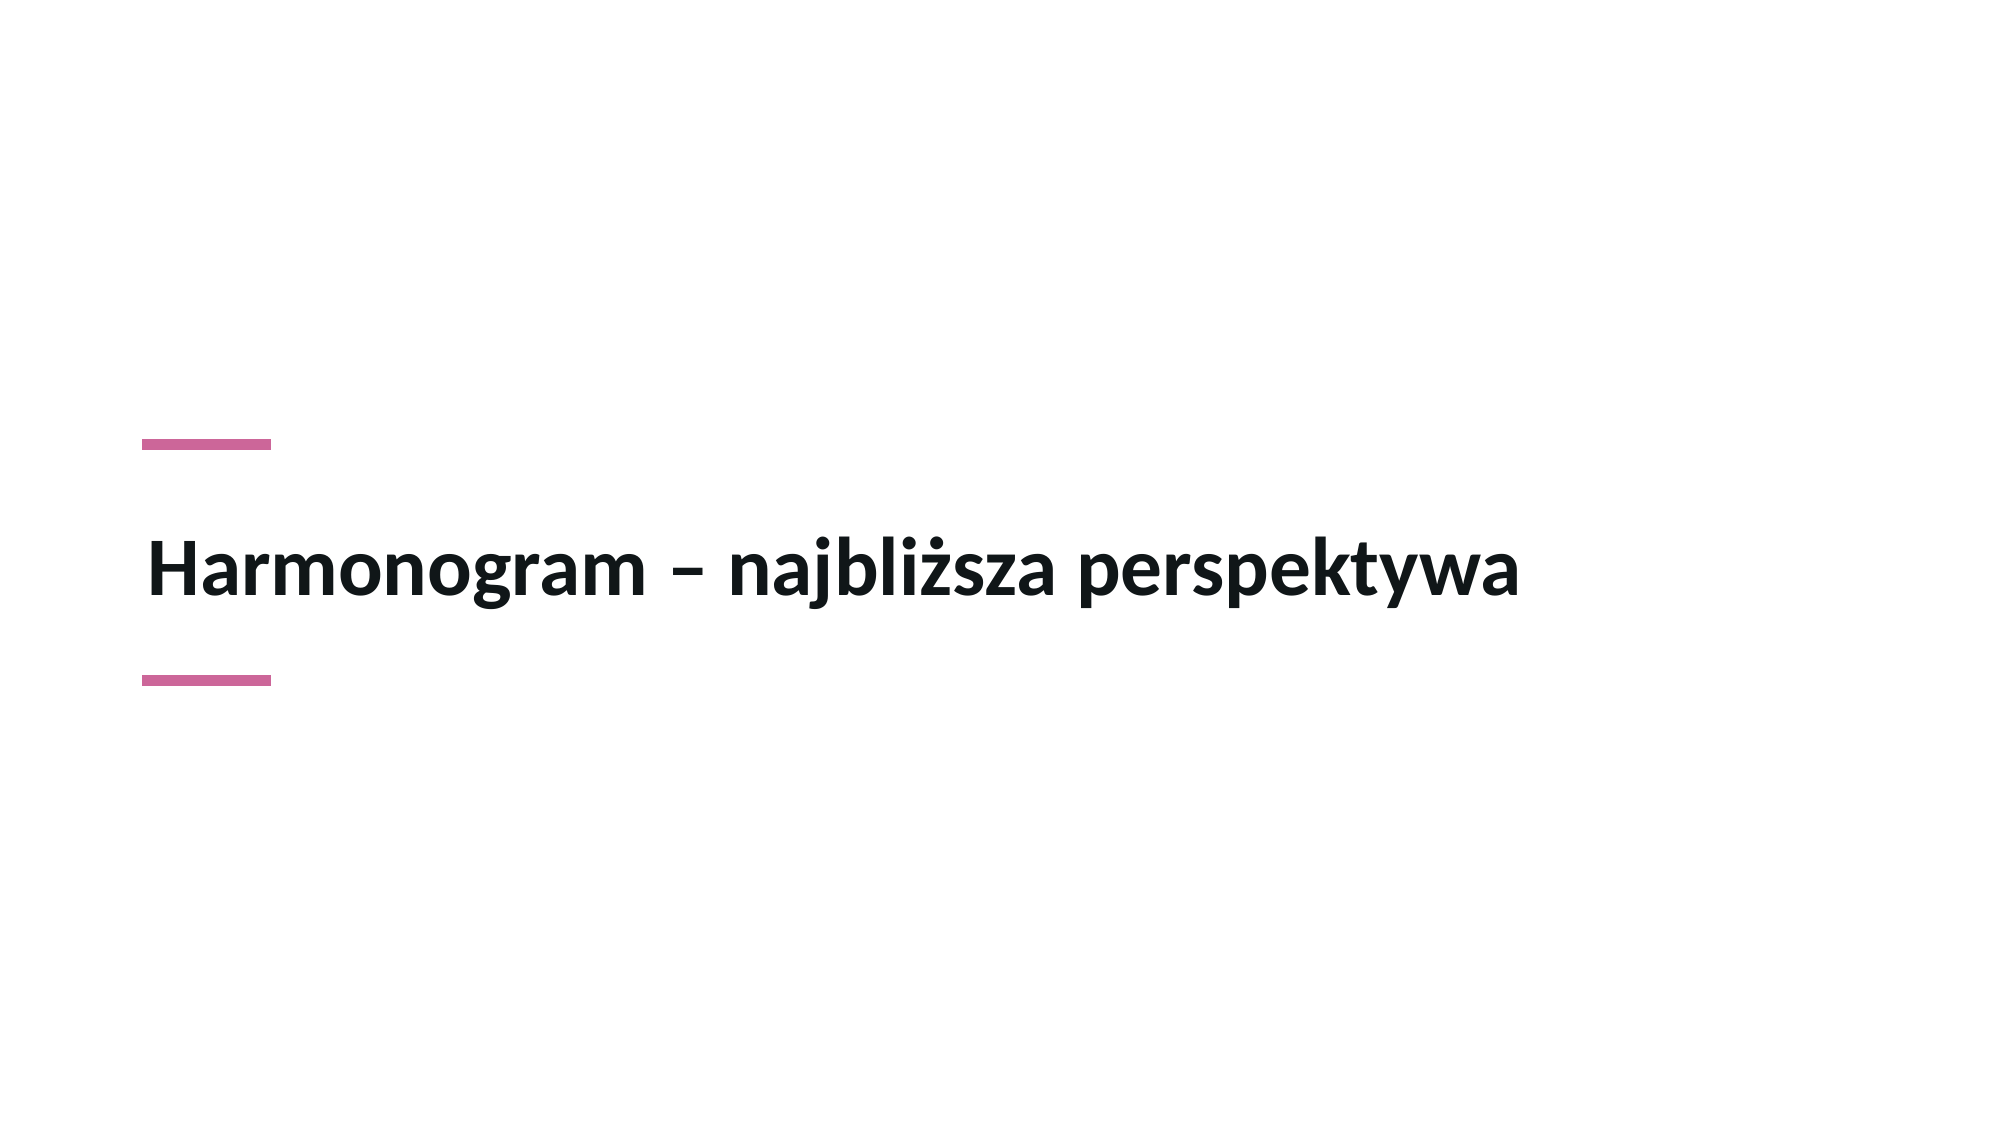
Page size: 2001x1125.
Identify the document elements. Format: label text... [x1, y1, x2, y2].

title Harmonogram – najbliższa perspektywa [147, 444, 1743, 681]
